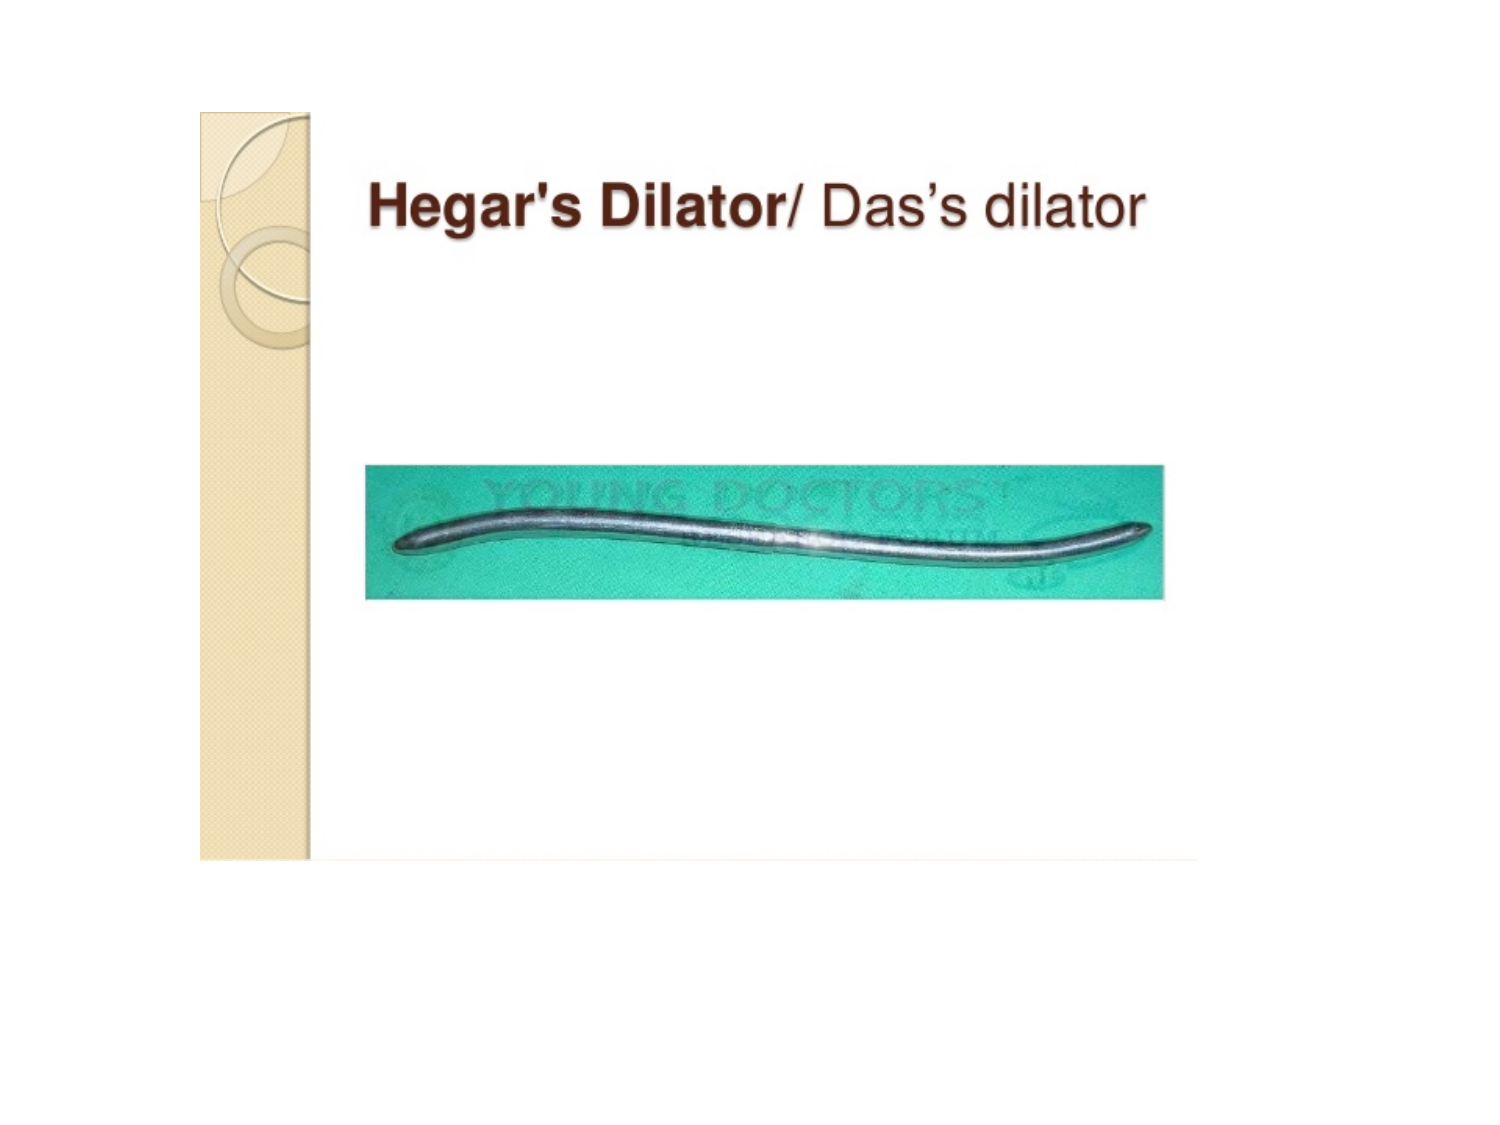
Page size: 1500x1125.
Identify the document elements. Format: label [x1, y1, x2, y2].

picture [199, 112, 1198, 862]
